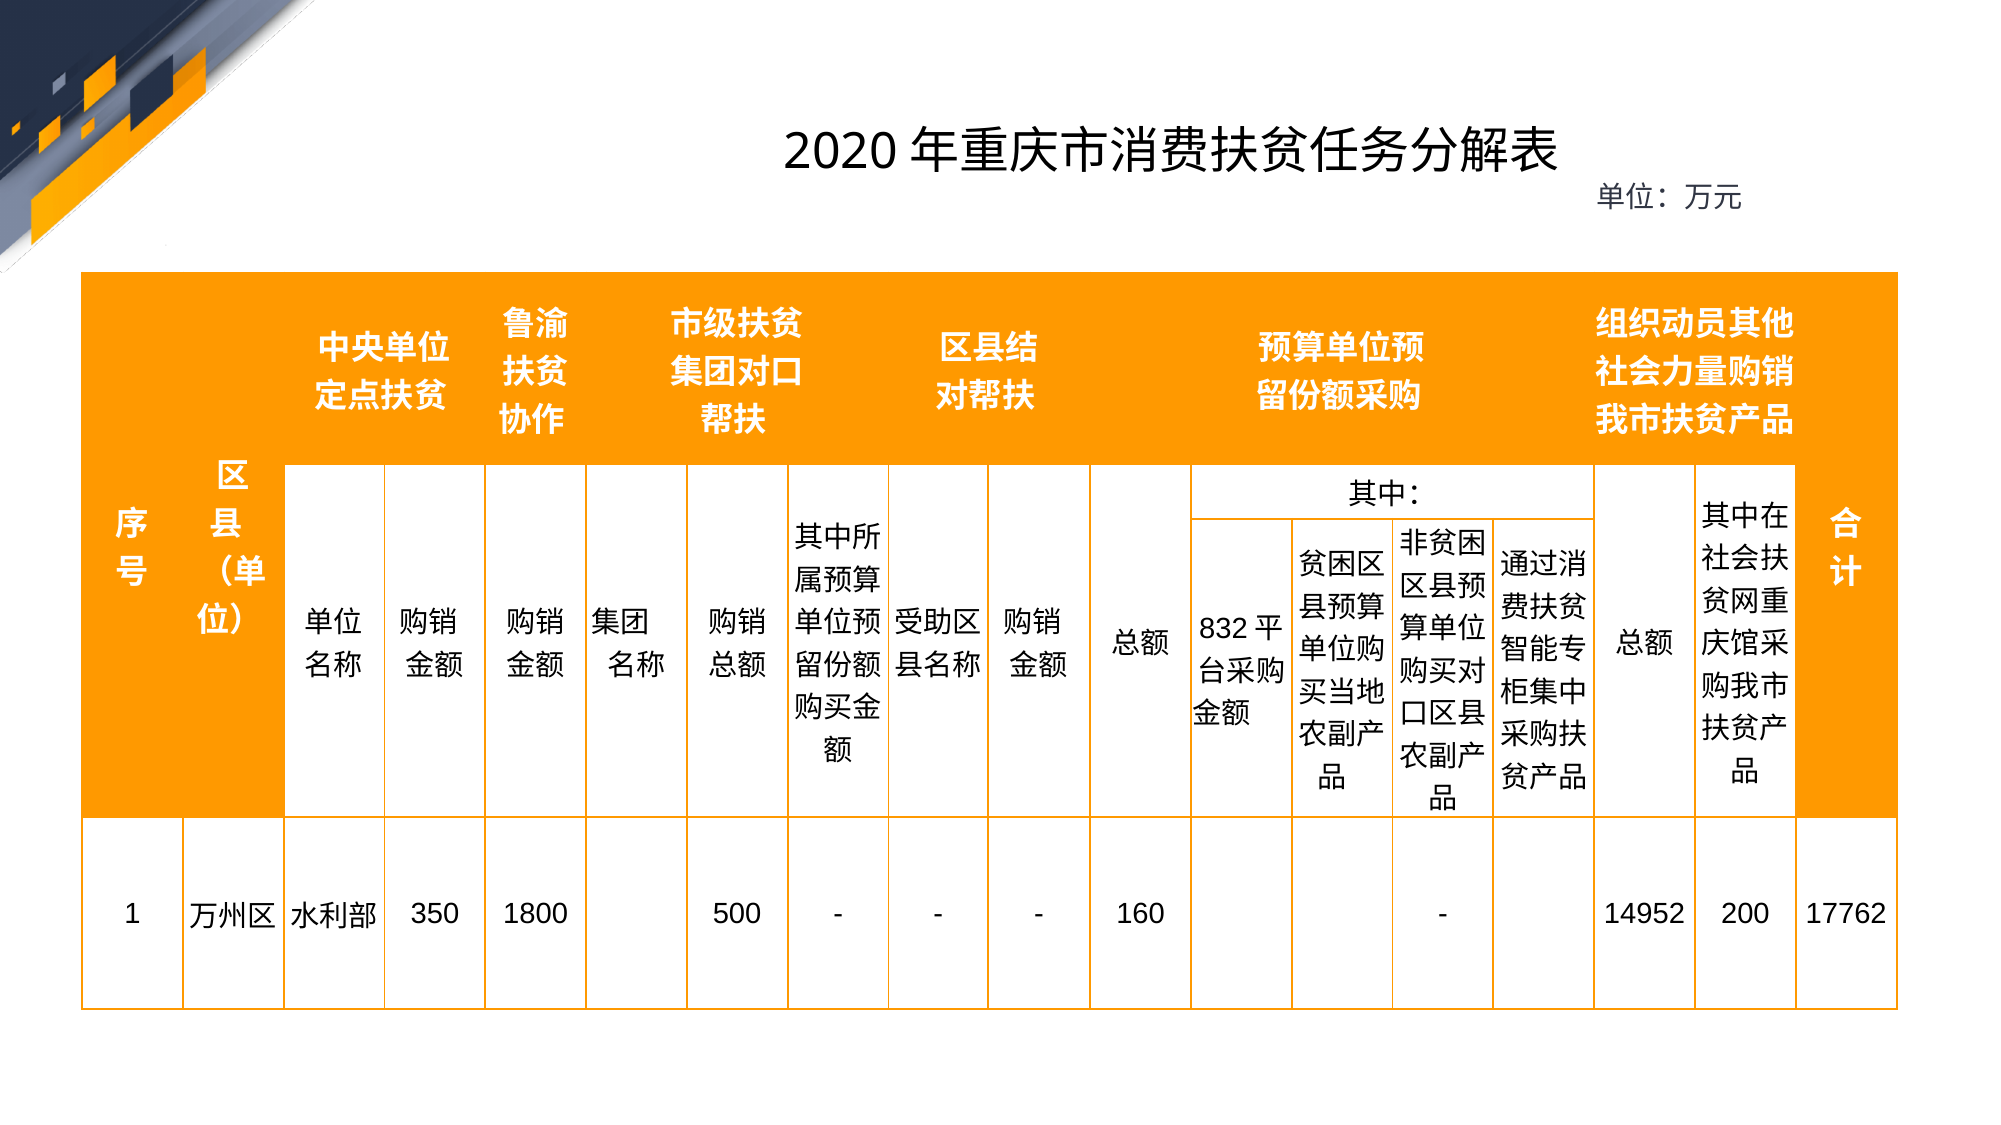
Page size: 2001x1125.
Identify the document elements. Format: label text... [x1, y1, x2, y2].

table_cell [1192, 818, 1291, 1008]
table_cell - [1393, 818, 1492, 1008]
table_cell 水利部 [285, 818, 384, 1008]
table_cell 1800 [486, 818, 585, 1008]
table_cell 受助区 县名称 [889, 465, 987, 816]
table_header 合 计 [1797, 273, 1896, 816]
table_cell 总额 [1091, 465, 1190, 816]
table_cell 总额 [1595, 465, 1694, 816]
table_cell 14952 [1595, 818, 1694, 1008]
table_cell 200 [1696, 818, 1795, 1008]
table_cell 购销 总额 [688, 465, 787, 816]
table_cell 购销 金额 [486, 465, 585, 816]
table_cell 其中在社会扶贫网重庆馆采购我市扶贫产品 [1696, 465, 1795, 816]
table_header 组织动员其他社会力量购销我市扶贫产品 [1595, 273, 1795, 463]
picture [0, 0, 386, 330]
table_cell 其中所属预算单位预留份额购买金额 [789, 465, 888, 816]
table_cell 160 [1091, 818, 1190, 1008]
table_header 市级扶贫 集团对口 帮扶 [587, 273, 888, 463]
table_cell - [789, 818, 888, 1008]
table_cell [587, 818, 686, 1008]
table_cell 单位 名称 [285, 465, 384, 816]
table_cell 贫困区县预算单位购买当地农副产品 [1293, 520, 1392, 816]
table_cell 17762 [1797, 818, 1896, 1008]
table_cell 购销 金额 [989, 465, 1089, 816]
table_cell 其中： [1192, 465, 1593, 518]
table_cell 通过消费扶贫智能专柜集中采购扶贫产品 [1494, 520, 1593, 816]
table_header 区县结 对帮扶 [889, 273, 1089, 463]
table_header 序 号 [83, 330, 182, 816]
table_cell 500 [688, 818, 787, 1008]
table_cell 1 [83, 818, 182, 1008]
table_cell 购销 金额 [385, 465, 484, 816]
table_cell [1494, 818, 1593, 1008]
table_cell 非贫困区县预算单位购买对口区县农副产品 [1393, 520, 1492, 816]
table_cell 350 [385, 818, 484, 1008]
table_header 区 县 （单 位） [184, 330, 283, 816]
table_cell - [889, 818, 987, 1008]
table_cell - [989, 818, 1089, 1008]
table_cell 集团 名称 [587, 465, 686, 816]
table_header 中央单位 定点扶贫 [285, 273, 484, 463]
table_header 预算单位预 留份额采购 [1091, 273, 1593, 463]
table_header 鲁渝扶贫协作 [486, 273, 585, 463]
table_cell 万州区 [184, 818, 283, 1008]
text_box 2020年重庆市消费扶贫任务分解表 单位：万元 [777, 112, 1749, 219]
table_cell 832平台采购金额 [1192, 520, 1291, 816]
table_cell [1293, 818, 1392, 1008]
